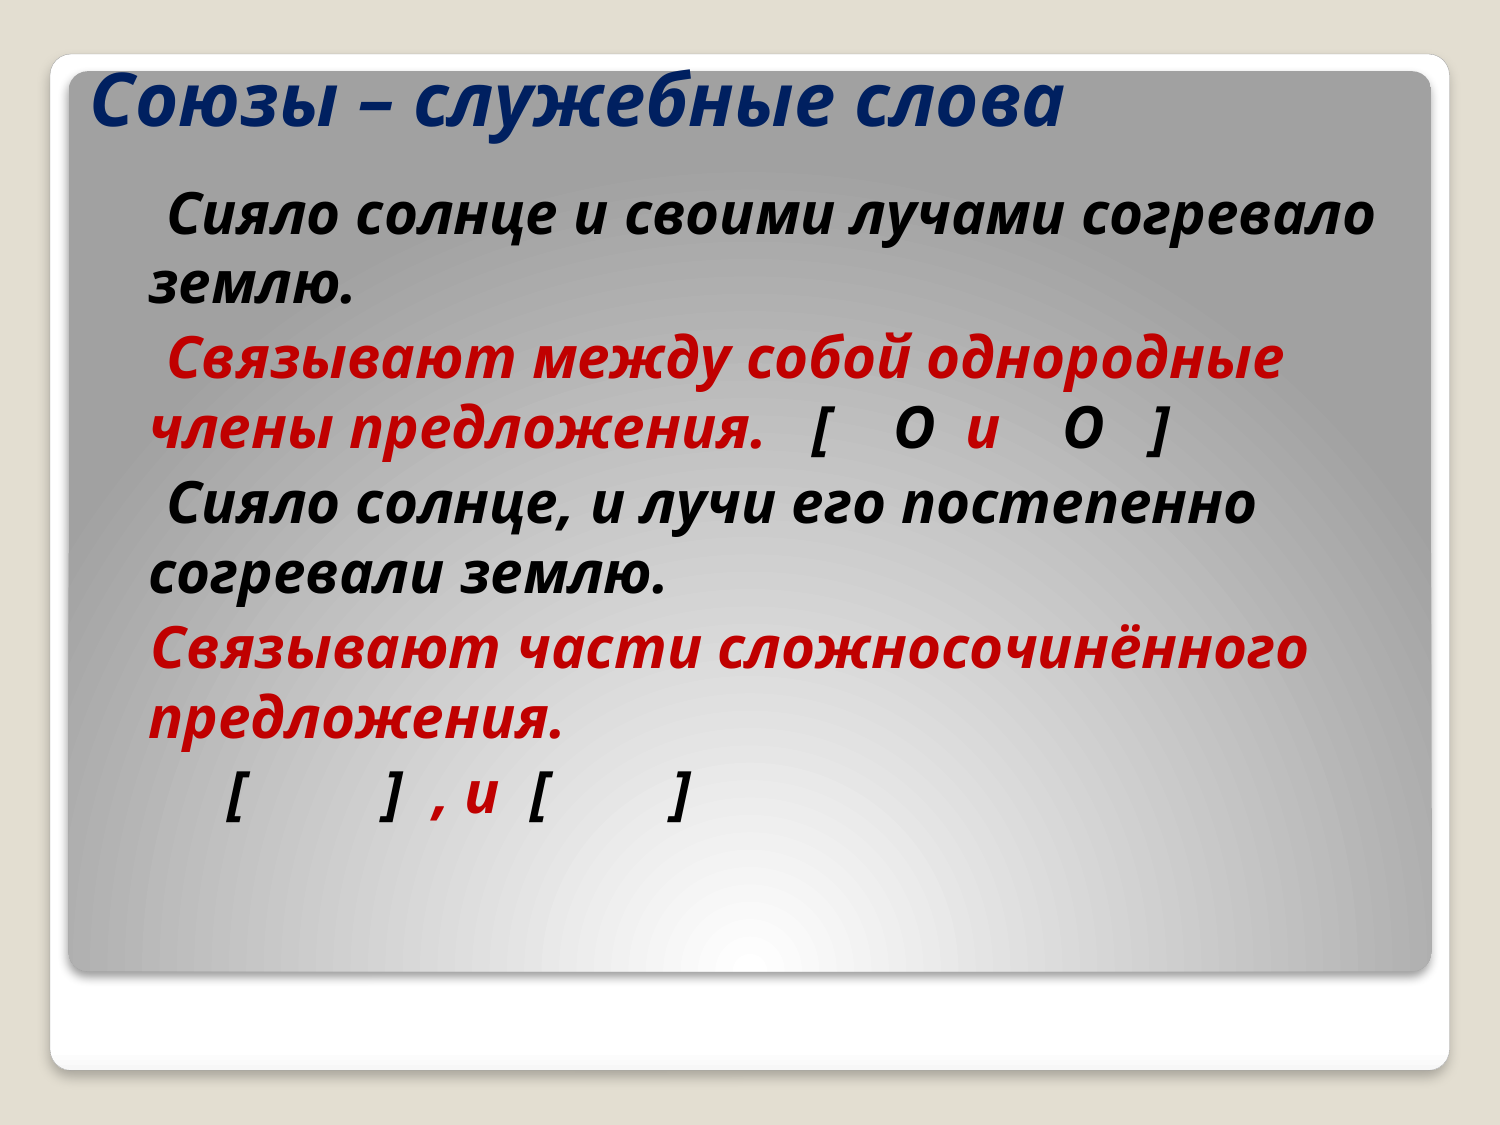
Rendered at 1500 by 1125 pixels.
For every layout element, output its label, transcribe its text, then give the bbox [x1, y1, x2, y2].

list Сияло солнце и своими лучами согревало землю. Связывают между собой однородные члены предложения. [ O и O ] Сияло солнце, и лучи его постепенно согревали землю. Связывают части сложносочинённого предложения. [ ] , и [ ] [75, 160, 1425, 1047]
title Союзы – служебные слова [75, 45, 1425, 149]
